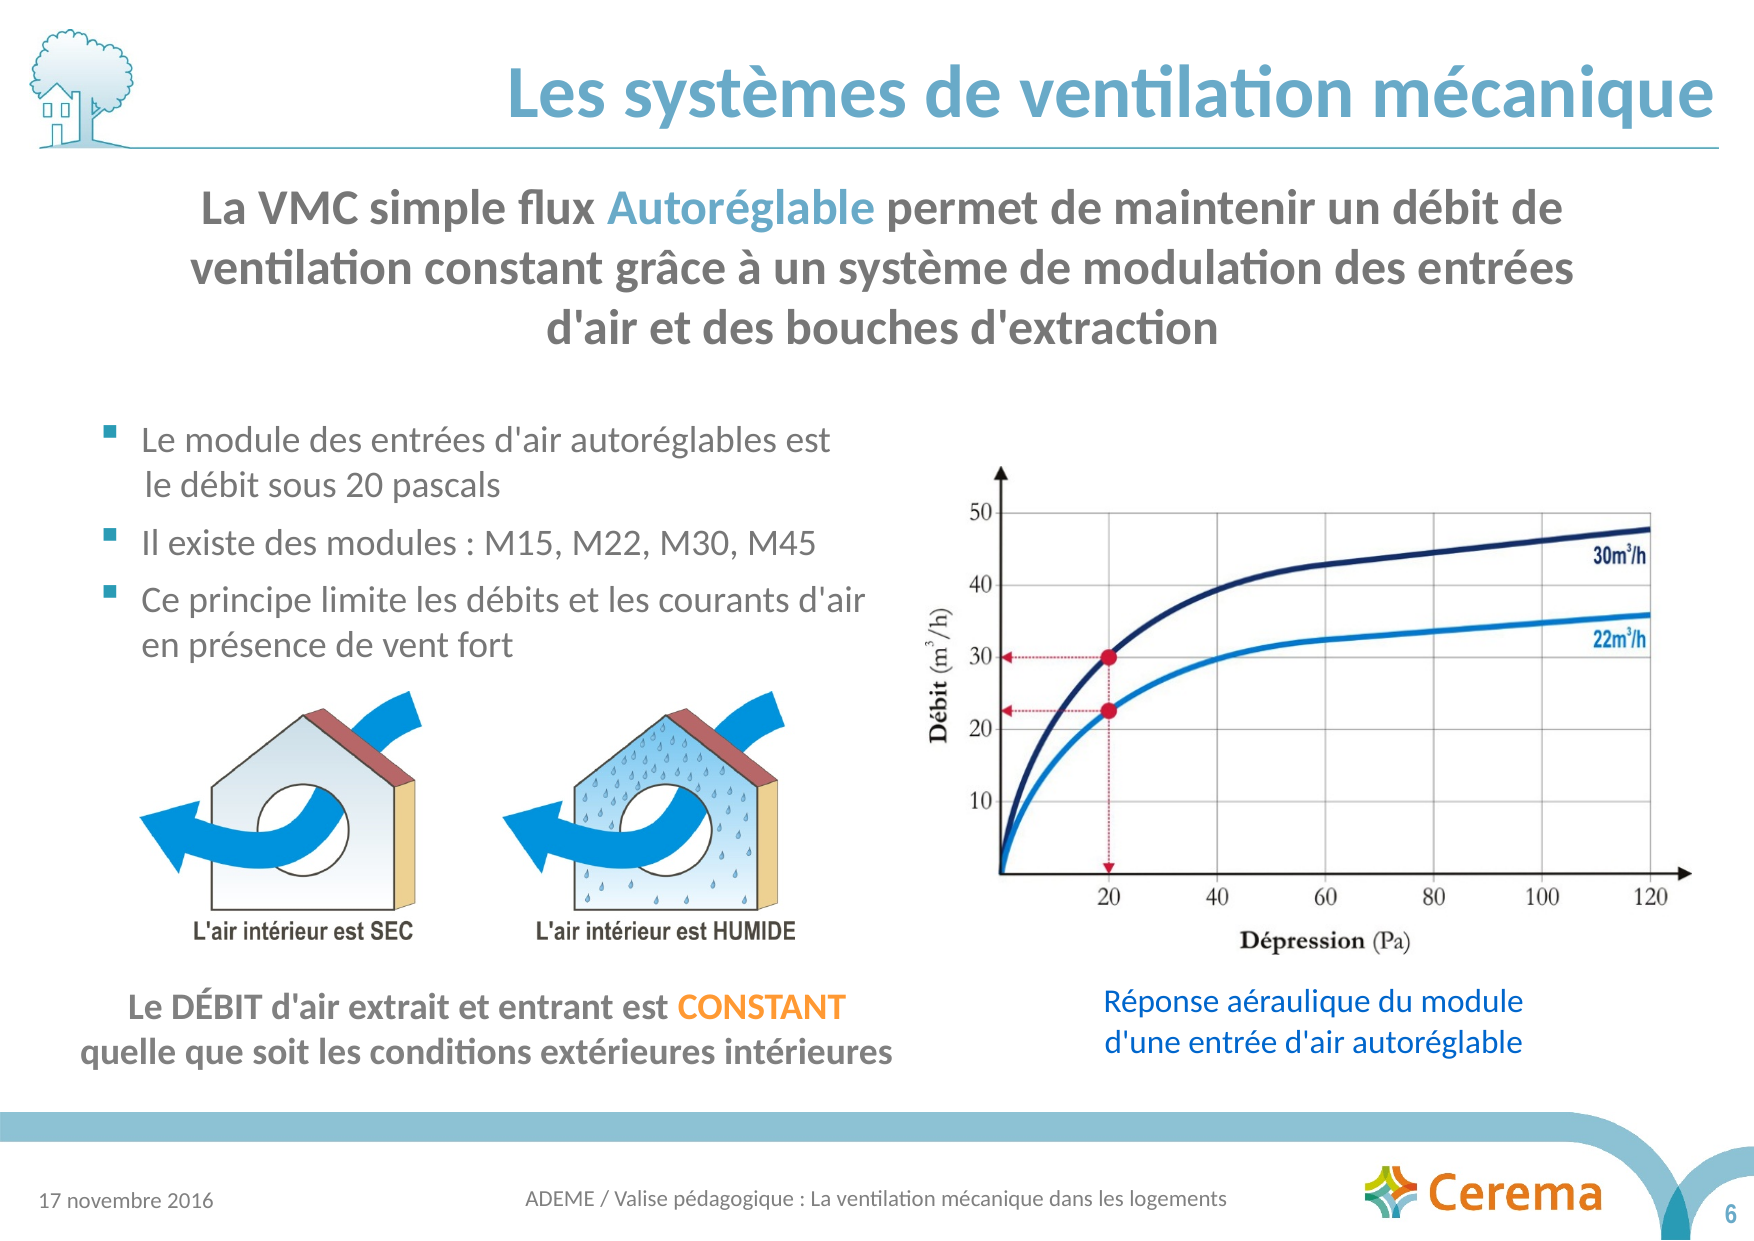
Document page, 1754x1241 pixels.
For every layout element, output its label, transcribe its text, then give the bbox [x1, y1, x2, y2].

text_box La VMC simple flux Autoréglable permet de maintenir un débit de ventilation constant grâce à un système de modulation des entrées d'air et des bouches d'extraction [144, 167, 1622, 363]
picture [29, 29, 1719, 149]
picture [0, 1112, 1754, 1240]
picture [925, 466, 1693, 955]
picture [139, 690, 795, 940]
text_box Le DÉBIT d'air extrait et entrant est CONSTANT quelle que soit les conditions extérieures intérieures [26, 974, 948, 1080]
text_box Les systèmes de ventilation mécanique [265, 35, 1731, 136]
text_box Le module des entrées d'air autoréglables est le débit sous 20 pascals Il existe des modules : M15, M22, M30, M45 Ce principe limite les débits et les courants d'air en présence de vent fort [85, 407, 913, 673]
text_box Réponse aéraulique du module d'une entrée d'air autoréglable [936, 969, 1692, 1068]
